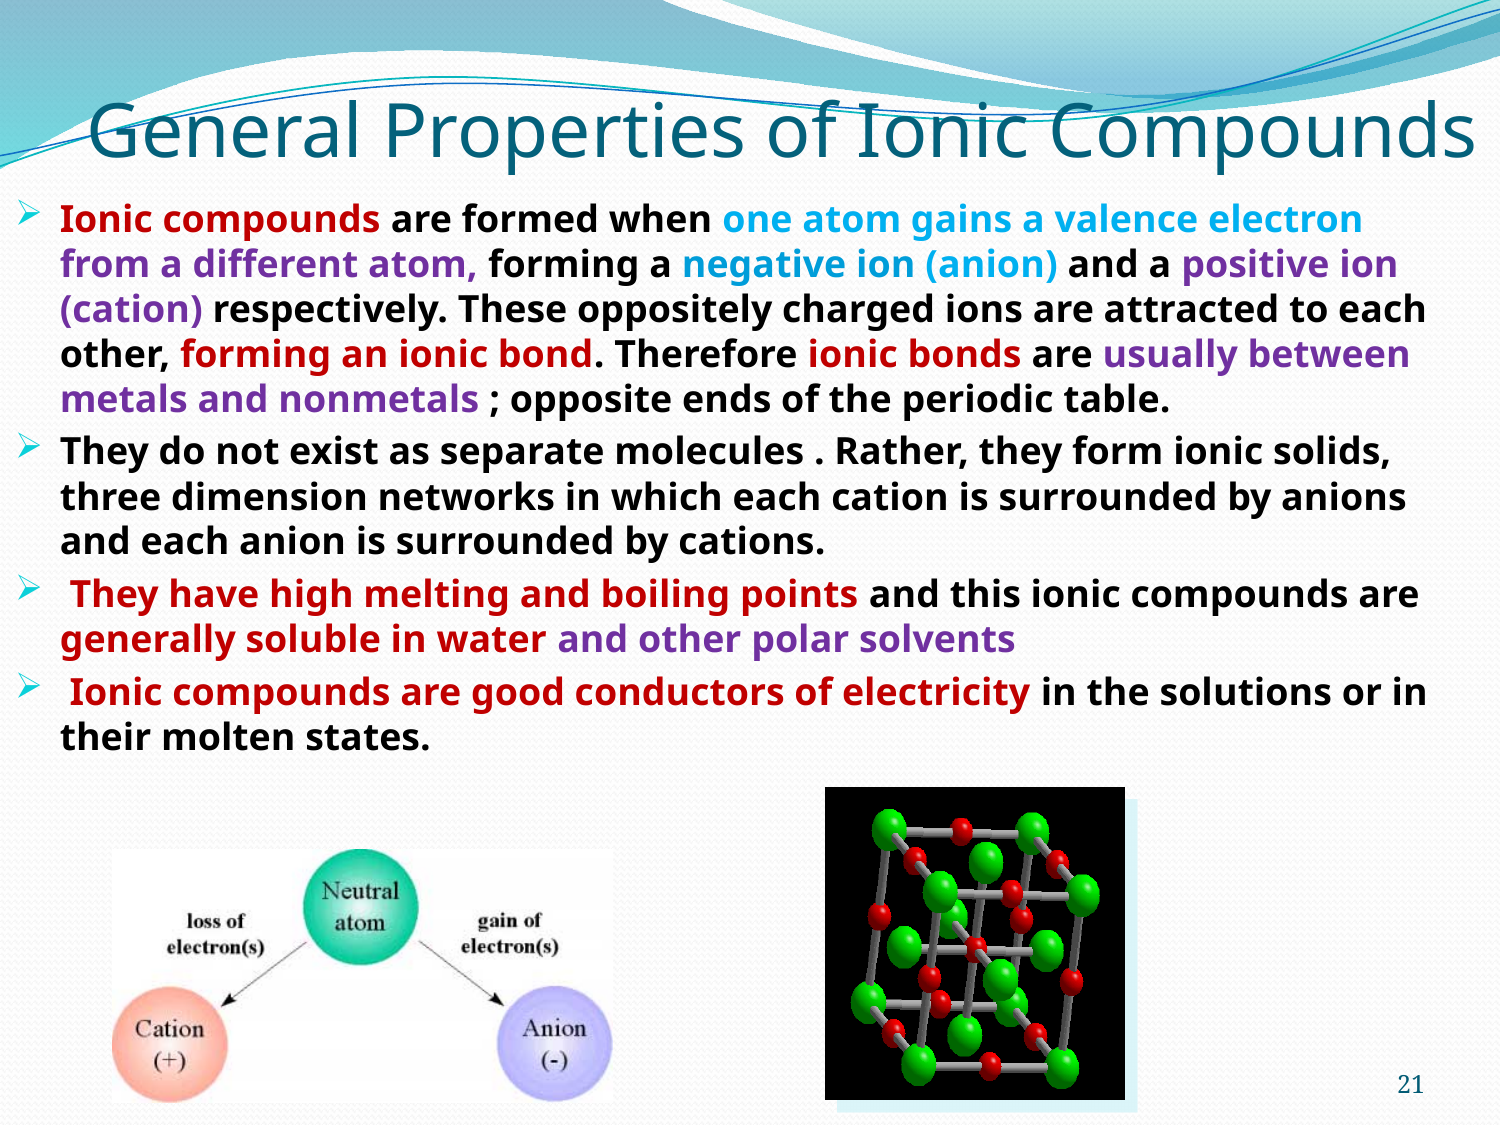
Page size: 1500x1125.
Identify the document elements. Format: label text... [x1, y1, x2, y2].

text_box General Properties of Ionic Compounds [72, 74, 1494, 180]
picture [824, 787, 1126, 1101]
list Ionic compounds are formed when one atom gains a valence electron from a different atom, forming a negative ion (anion) and a positive ion (cation) respectively. These oppositely charged ions are attracted to each other, forming an ionic bond. Therefore ionic bonds are usually between metals and nonmetals ; opposite ends of the periodic table. They do not exist as separate molecules . Rather, they form ionic solids, three dimension networks in which each cation is surrounded by anions and each anion is surrounded by cations. They have high melting and boiling points and this ionic compounds are generally soluble in water and other polar solvents Ionic compounds are good conductors of electricity in the solutions or in their molten states. [0, 187, 1463, 701]
picture [112, 849, 613, 1103]
slide_number 21 [1299, 1042, 1425, 1103]
